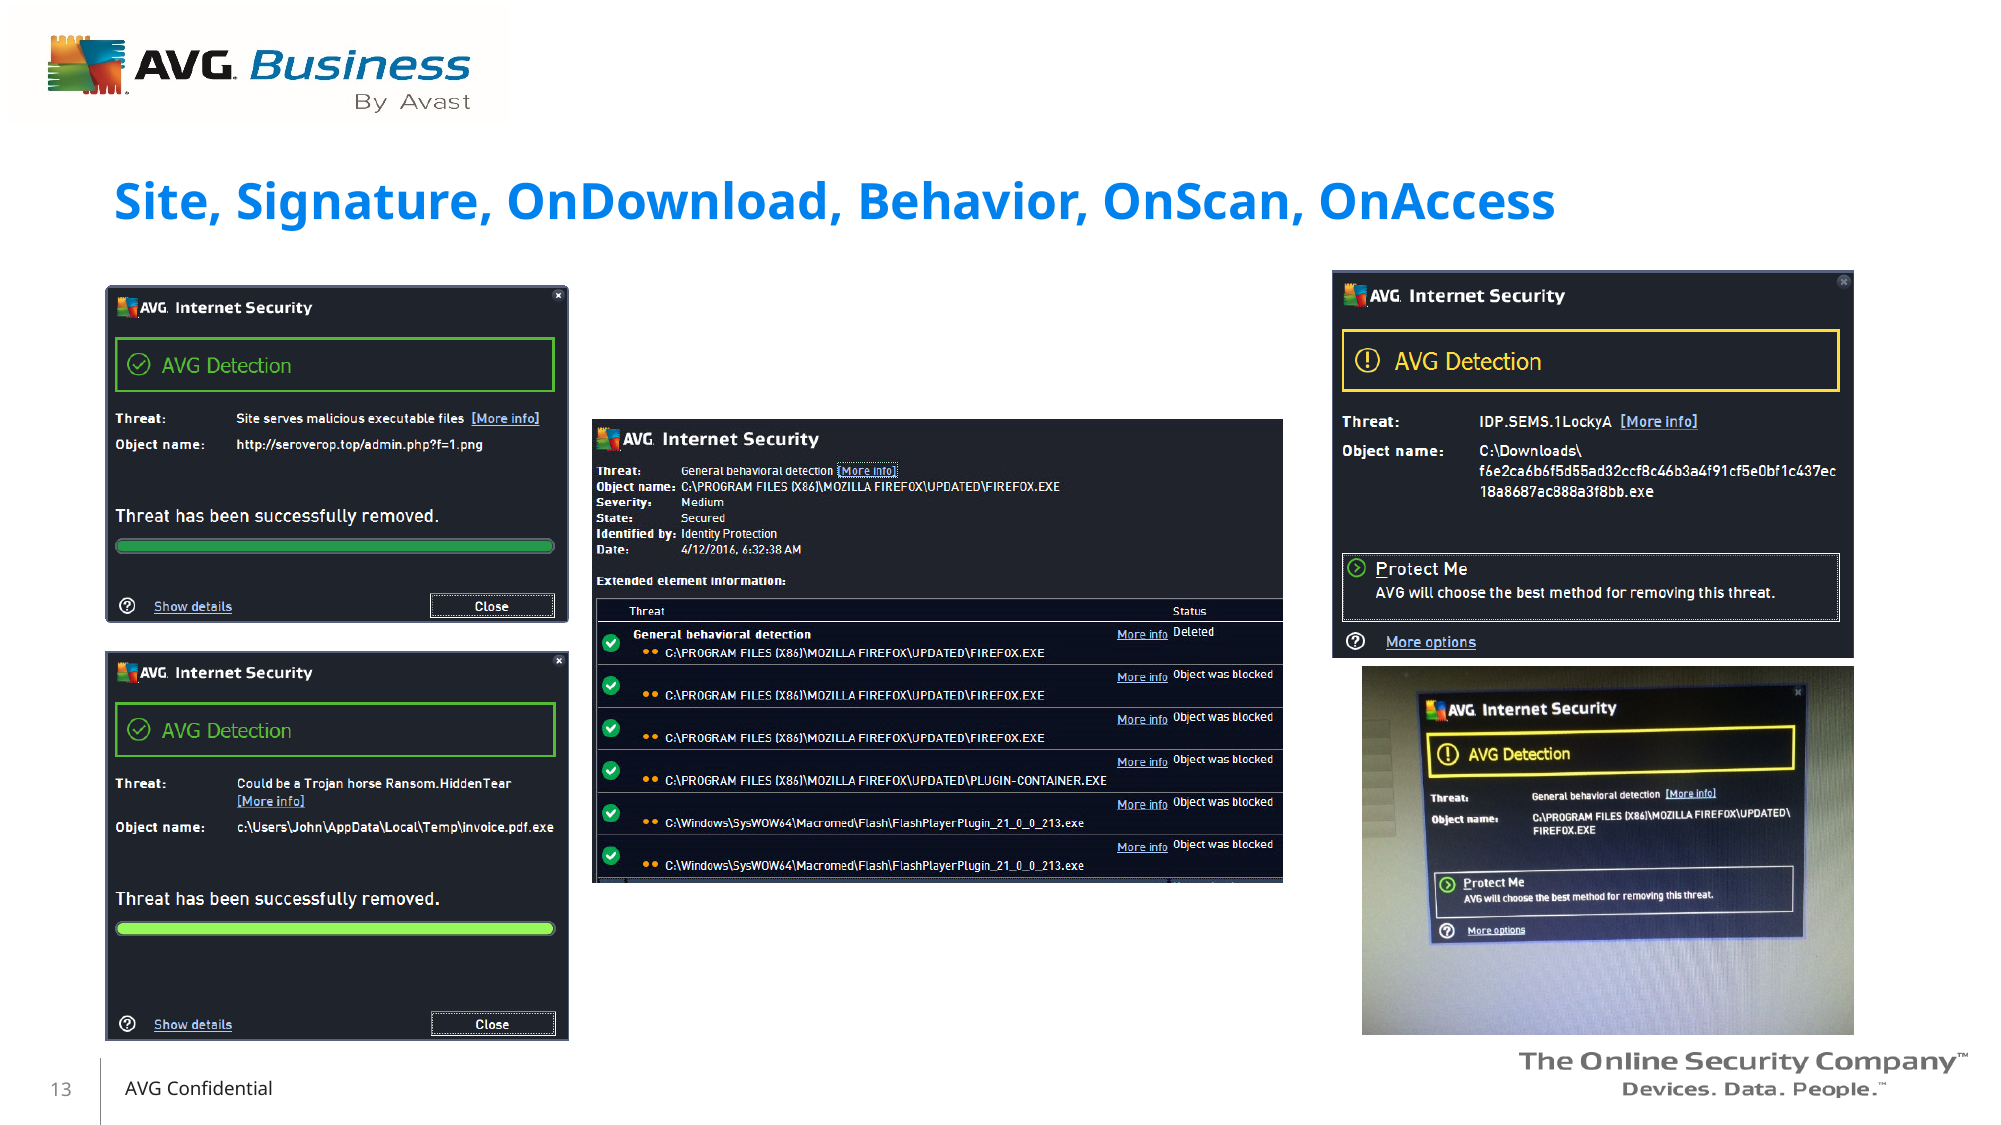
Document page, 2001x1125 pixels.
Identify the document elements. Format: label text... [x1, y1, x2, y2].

title Site, Signature, OnDownload, Behavior, OnScan, OnAccess [99, 107, 1904, 238]
picture [592, 419, 1284, 883]
picture [105, 650, 569, 1042]
picture [1362, 665, 1855, 1035]
picture [1519, 1052, 1968, 1098]
picture [105, 285, 569, 623]
picture [8, 6, 509, 123]
picture [1331, 269, 1855, 658]
